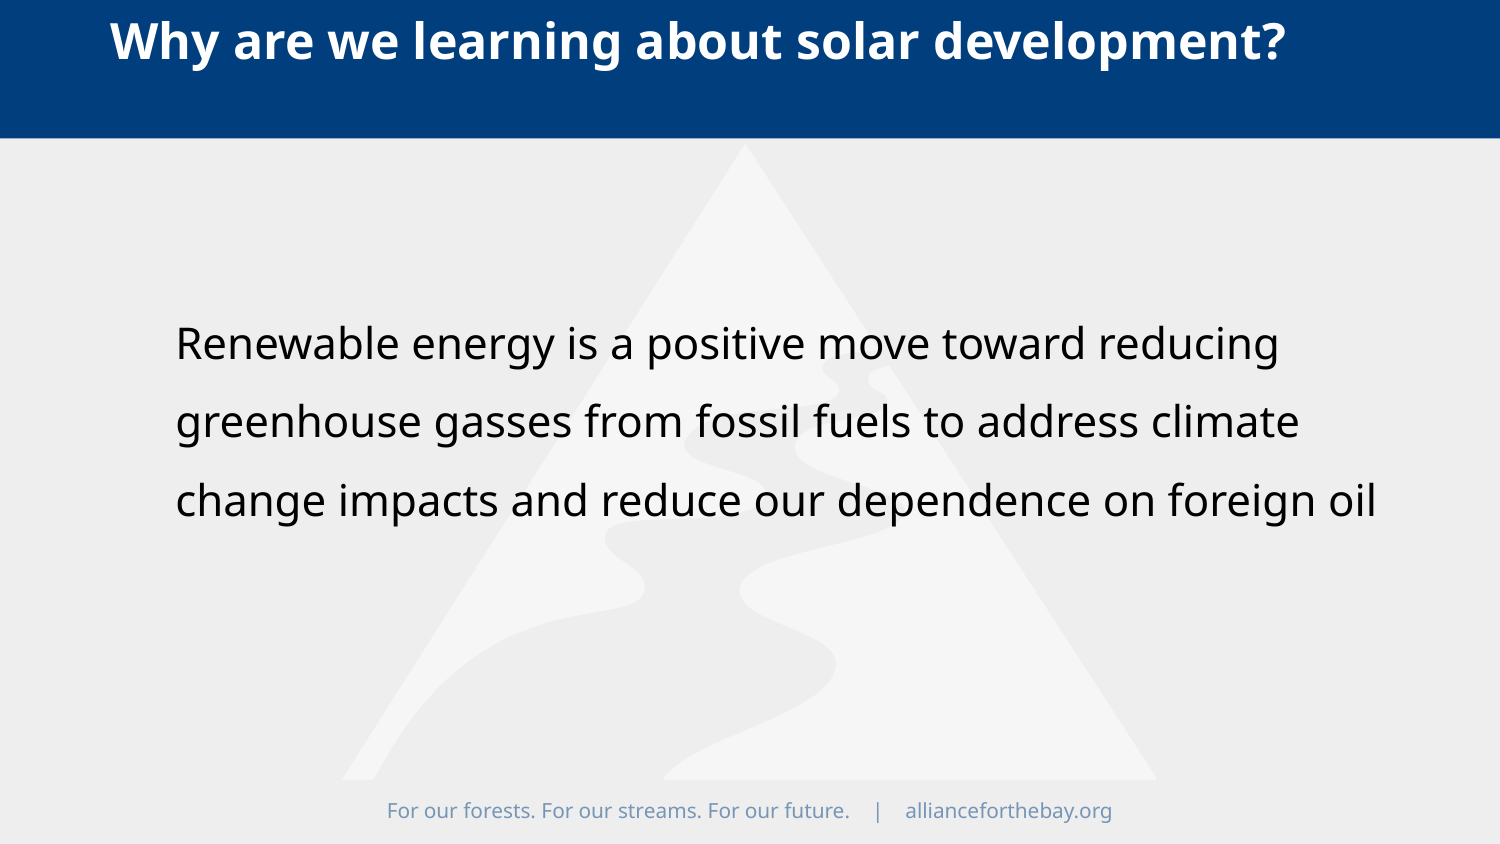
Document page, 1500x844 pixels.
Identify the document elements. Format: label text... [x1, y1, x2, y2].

text_box Renewable energy is a positive move toward reducing greenhouse gasses from fossil fuels to address climate change impacts and reduce our dependence on foreign oil [92, 107, 1408, 747]
text_box [0, 0, 1500, 139]
text_box Why are we learning about solar development? [92, 2, 1305, 78]
